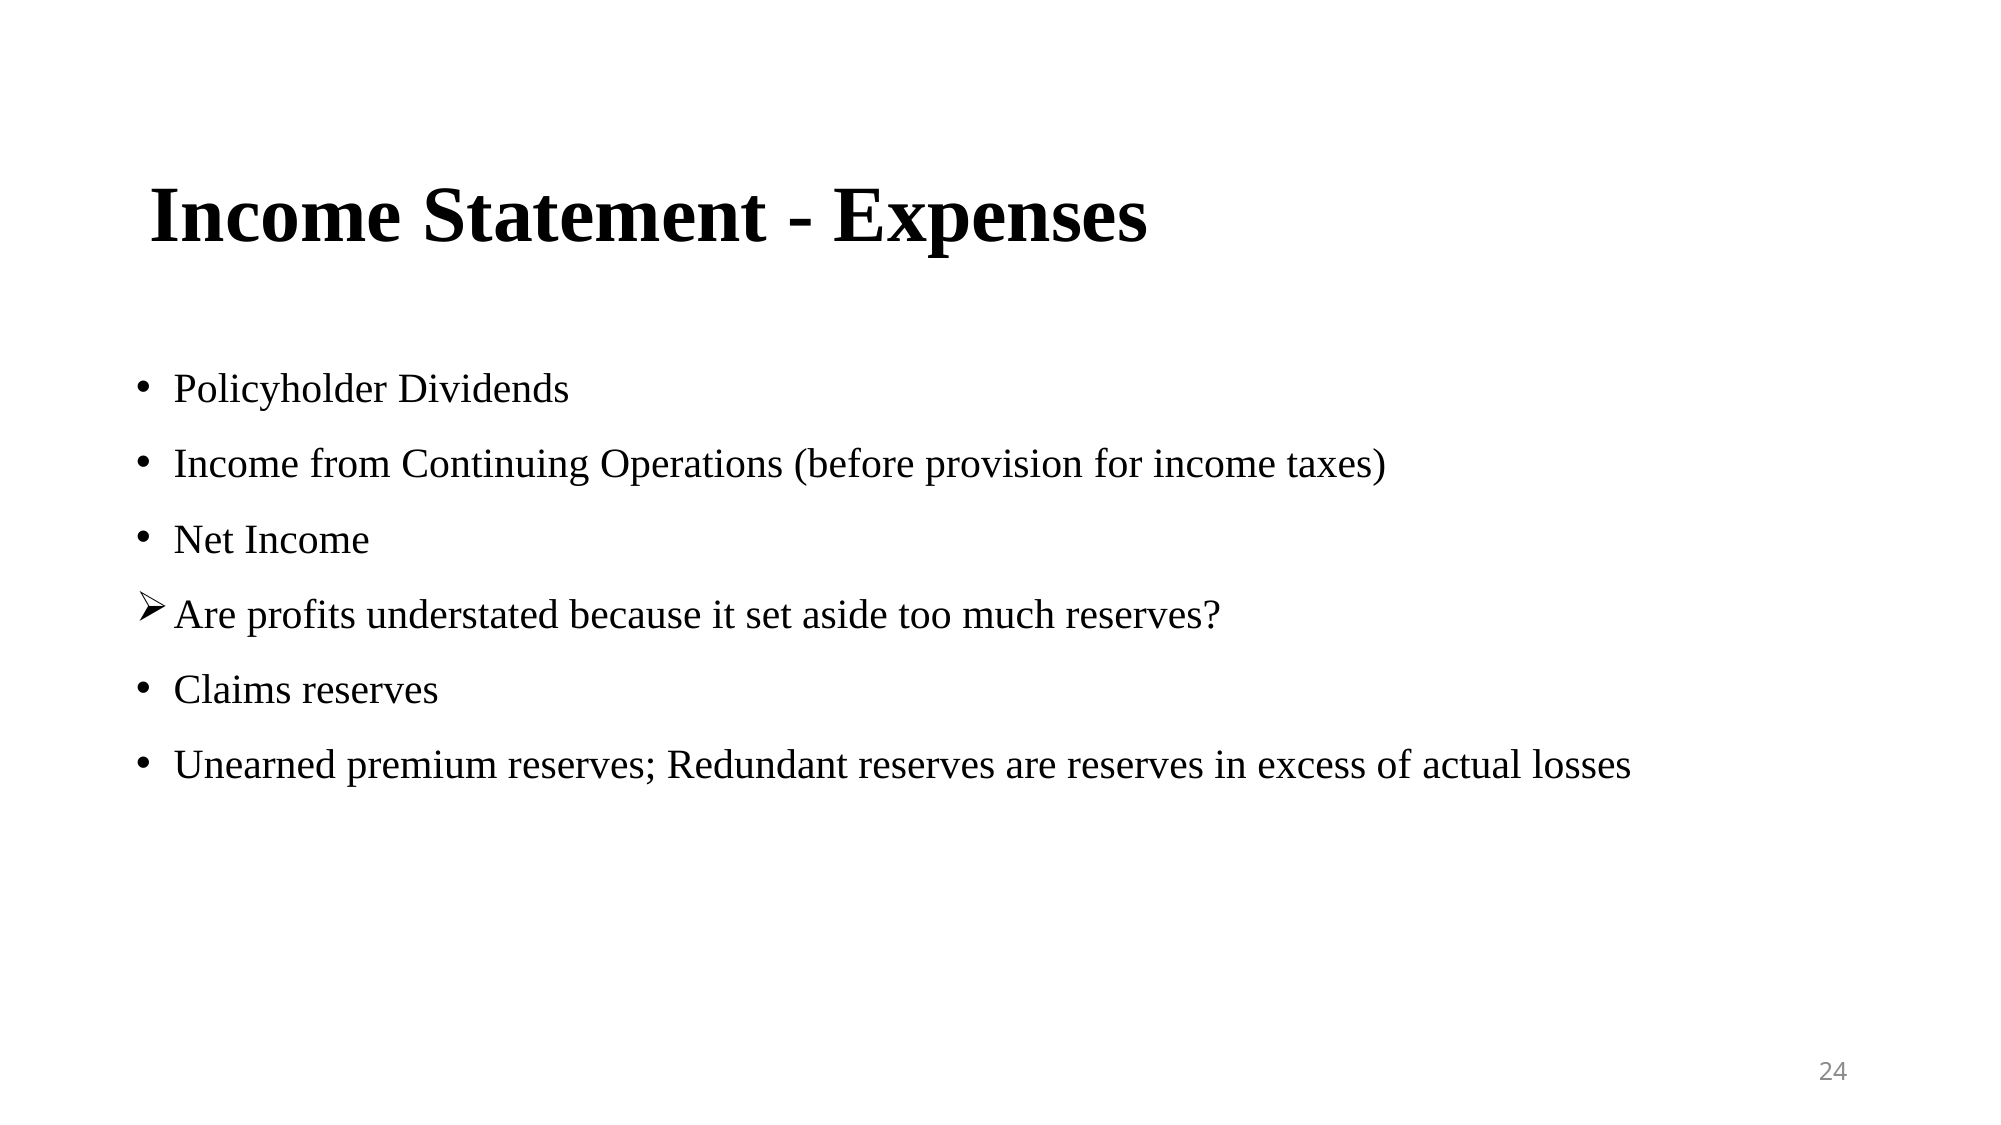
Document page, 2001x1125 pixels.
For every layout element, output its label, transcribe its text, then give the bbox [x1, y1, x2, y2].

slide_number 24 [1412, 1042, 1863, 1103]
list Policyholder Dividends Income from Continuing Operations (before provision for income taxes) Net Income Are profits understated because it set aside too much reserves? Claims reserves Unearned premium reserves; Redundant reserves are reserves in excess of actual losses [46, 328, 1982, 981]
title Income Statement - Expenses [134, 164, 1935, 267]
